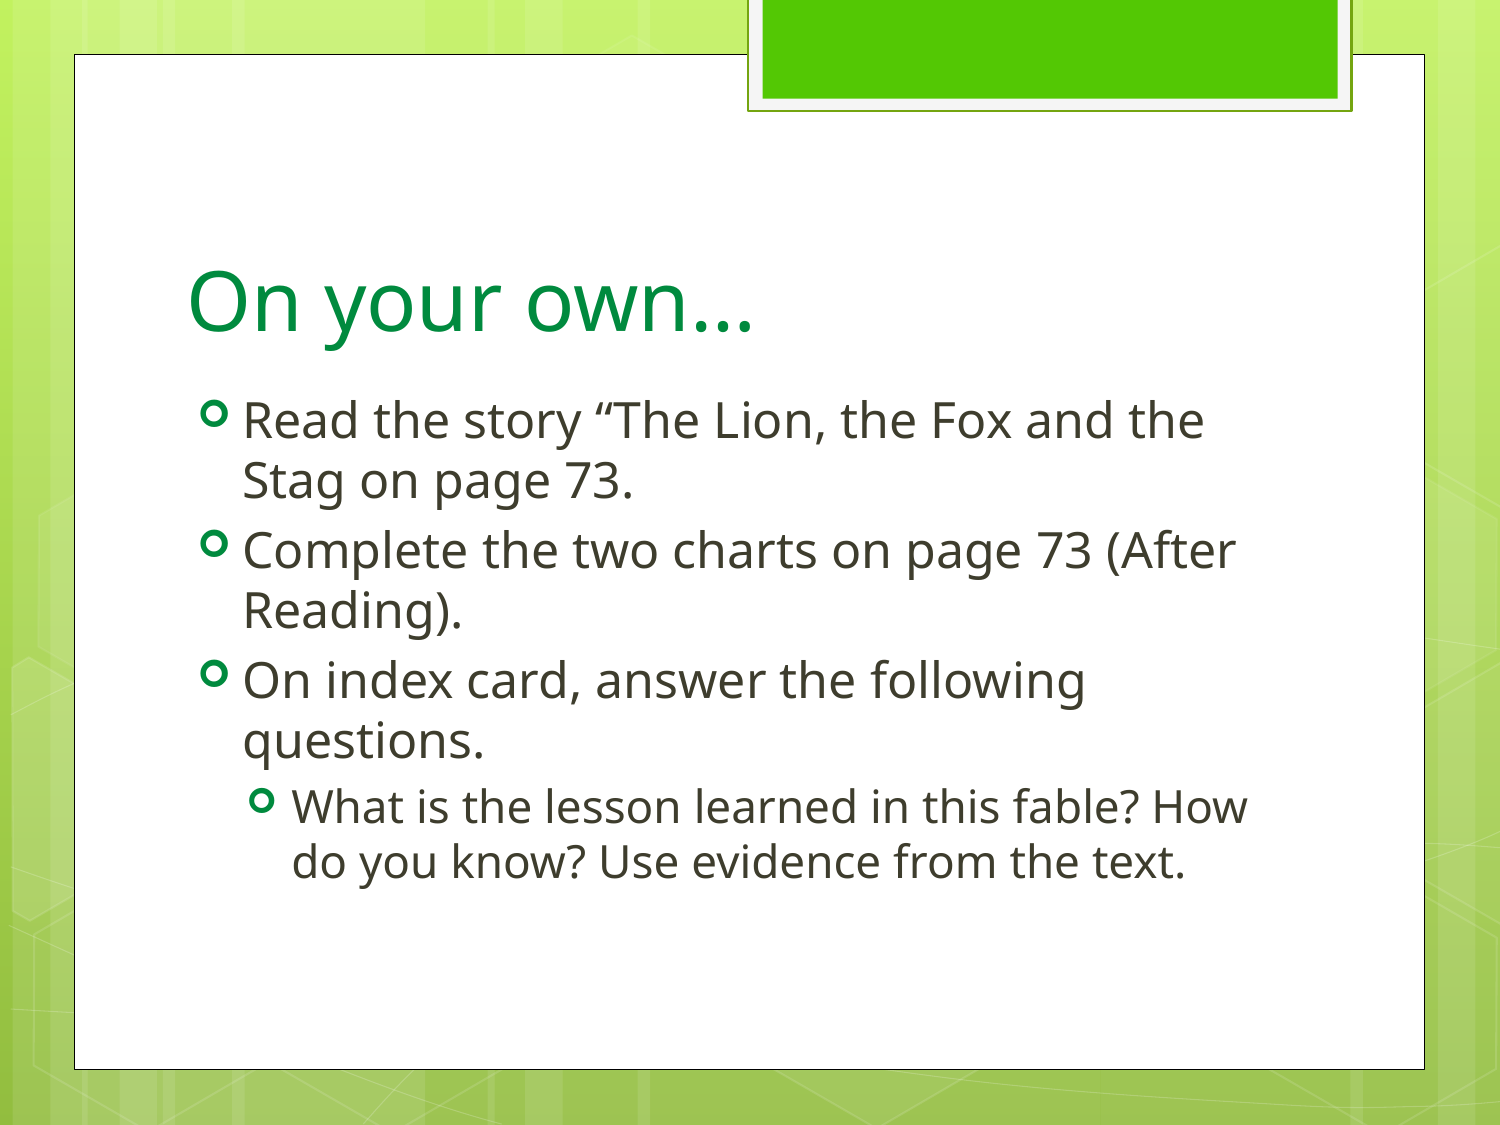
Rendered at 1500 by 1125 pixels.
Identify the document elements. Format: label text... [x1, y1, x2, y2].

list Read the story “The Lion, the Fox and the Stag on page 73. Complete the two charts on page 73 (After Reading). On index card, answer the following questions. What is the lesson learned in this fable? How do you know? Use evidence from the text. [171, 381, 1283, 957]
title On your own… [171, 168, 1324, 357]
